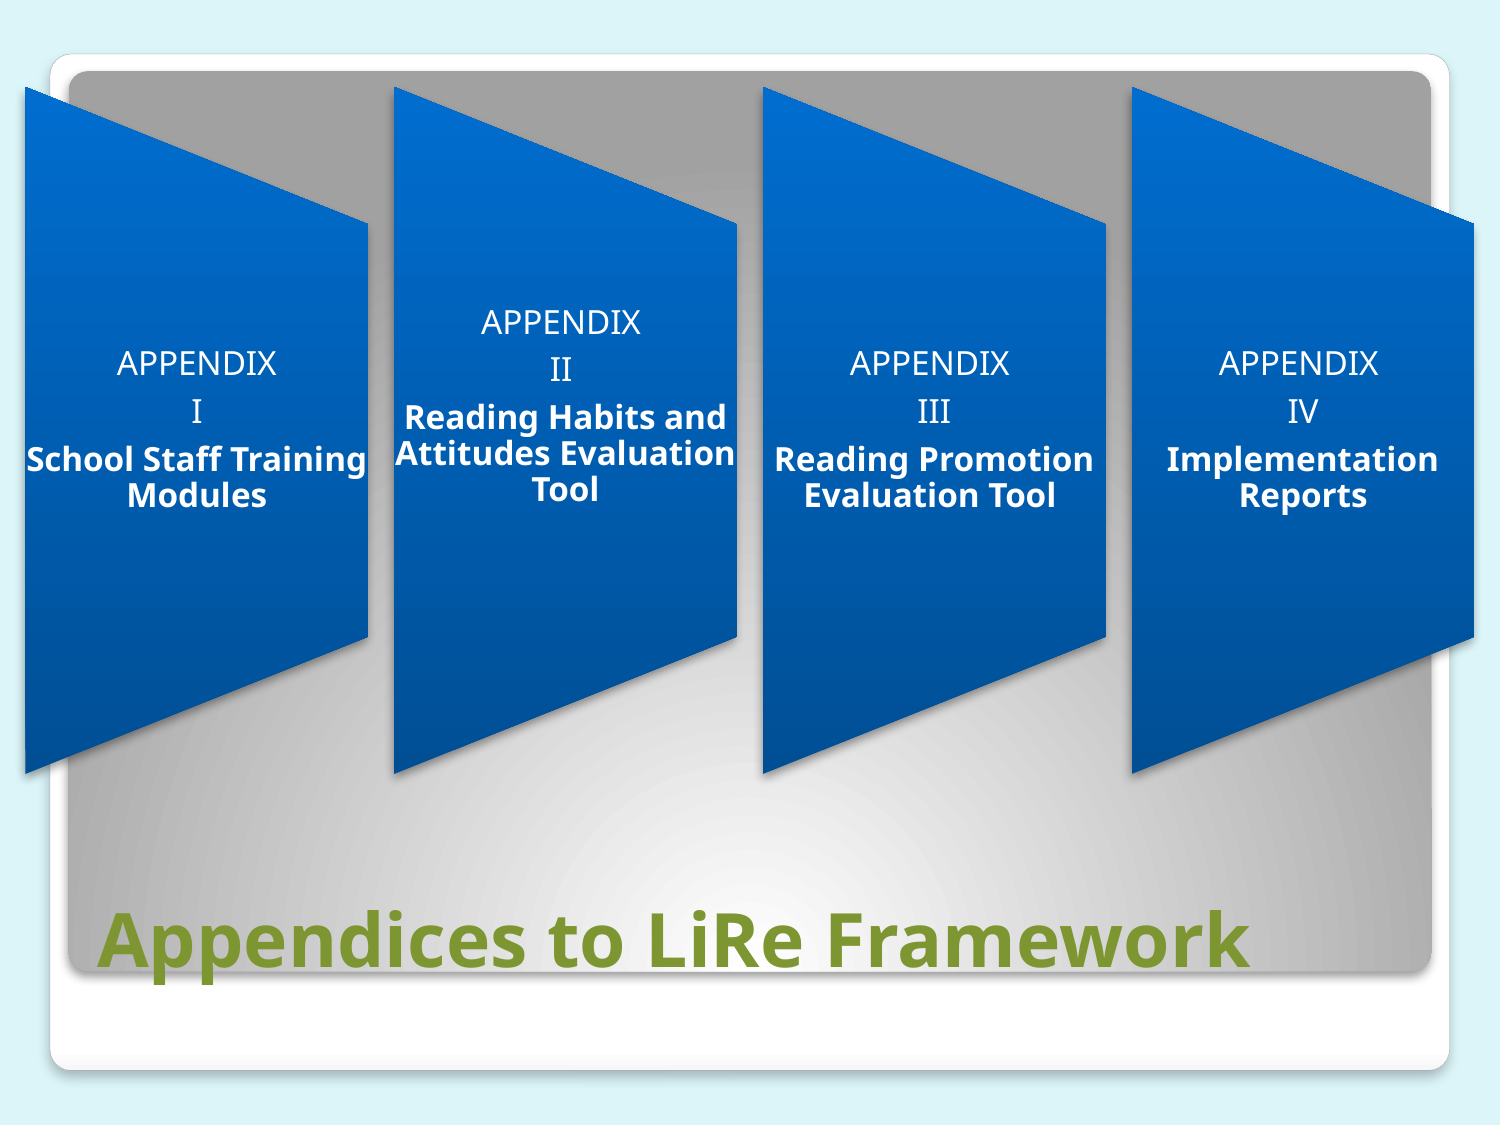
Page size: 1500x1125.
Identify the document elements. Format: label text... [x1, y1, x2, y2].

title Appendices to LiRe Framework [82, 817, 1425, 990]
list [24, 86, 1476, 775]
